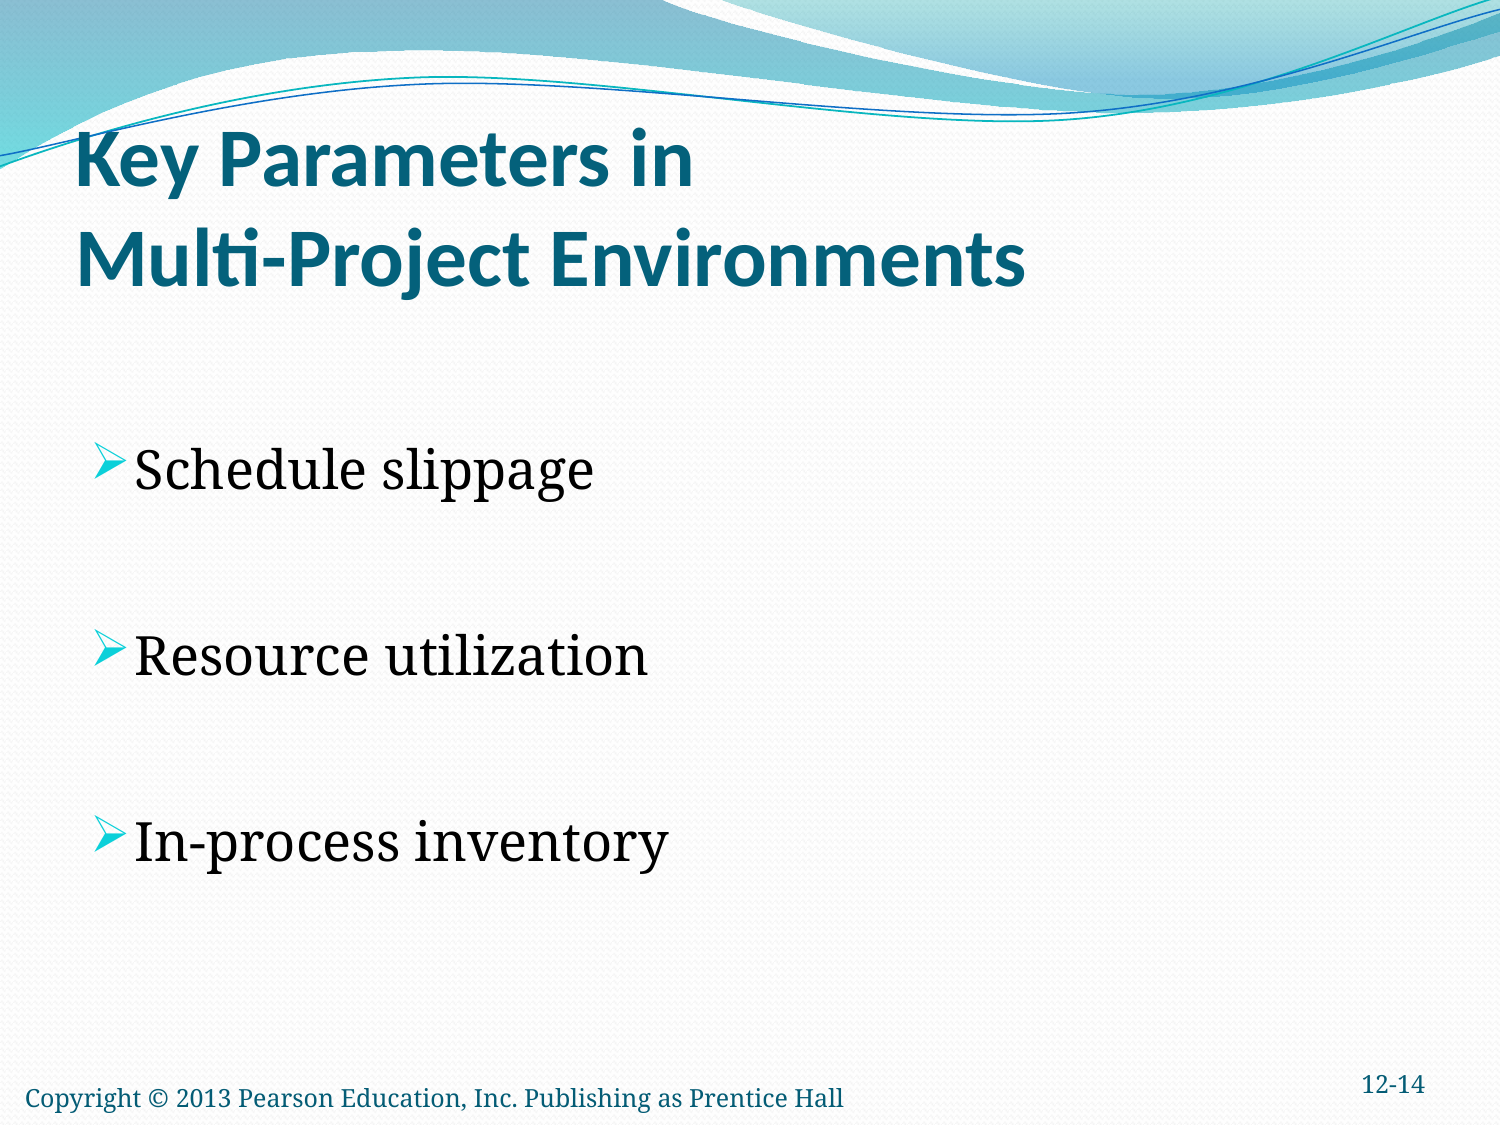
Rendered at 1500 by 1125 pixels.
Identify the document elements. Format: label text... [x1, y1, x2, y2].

slide_number 12-14 [1299, 1042, 1425, 1103]
list Schedule slippage Resource utilization In-process inventory [74, 317, 1426, 1038]
title Key Parameters in Multi-Project Environments [74, 115, 1426, 304]
